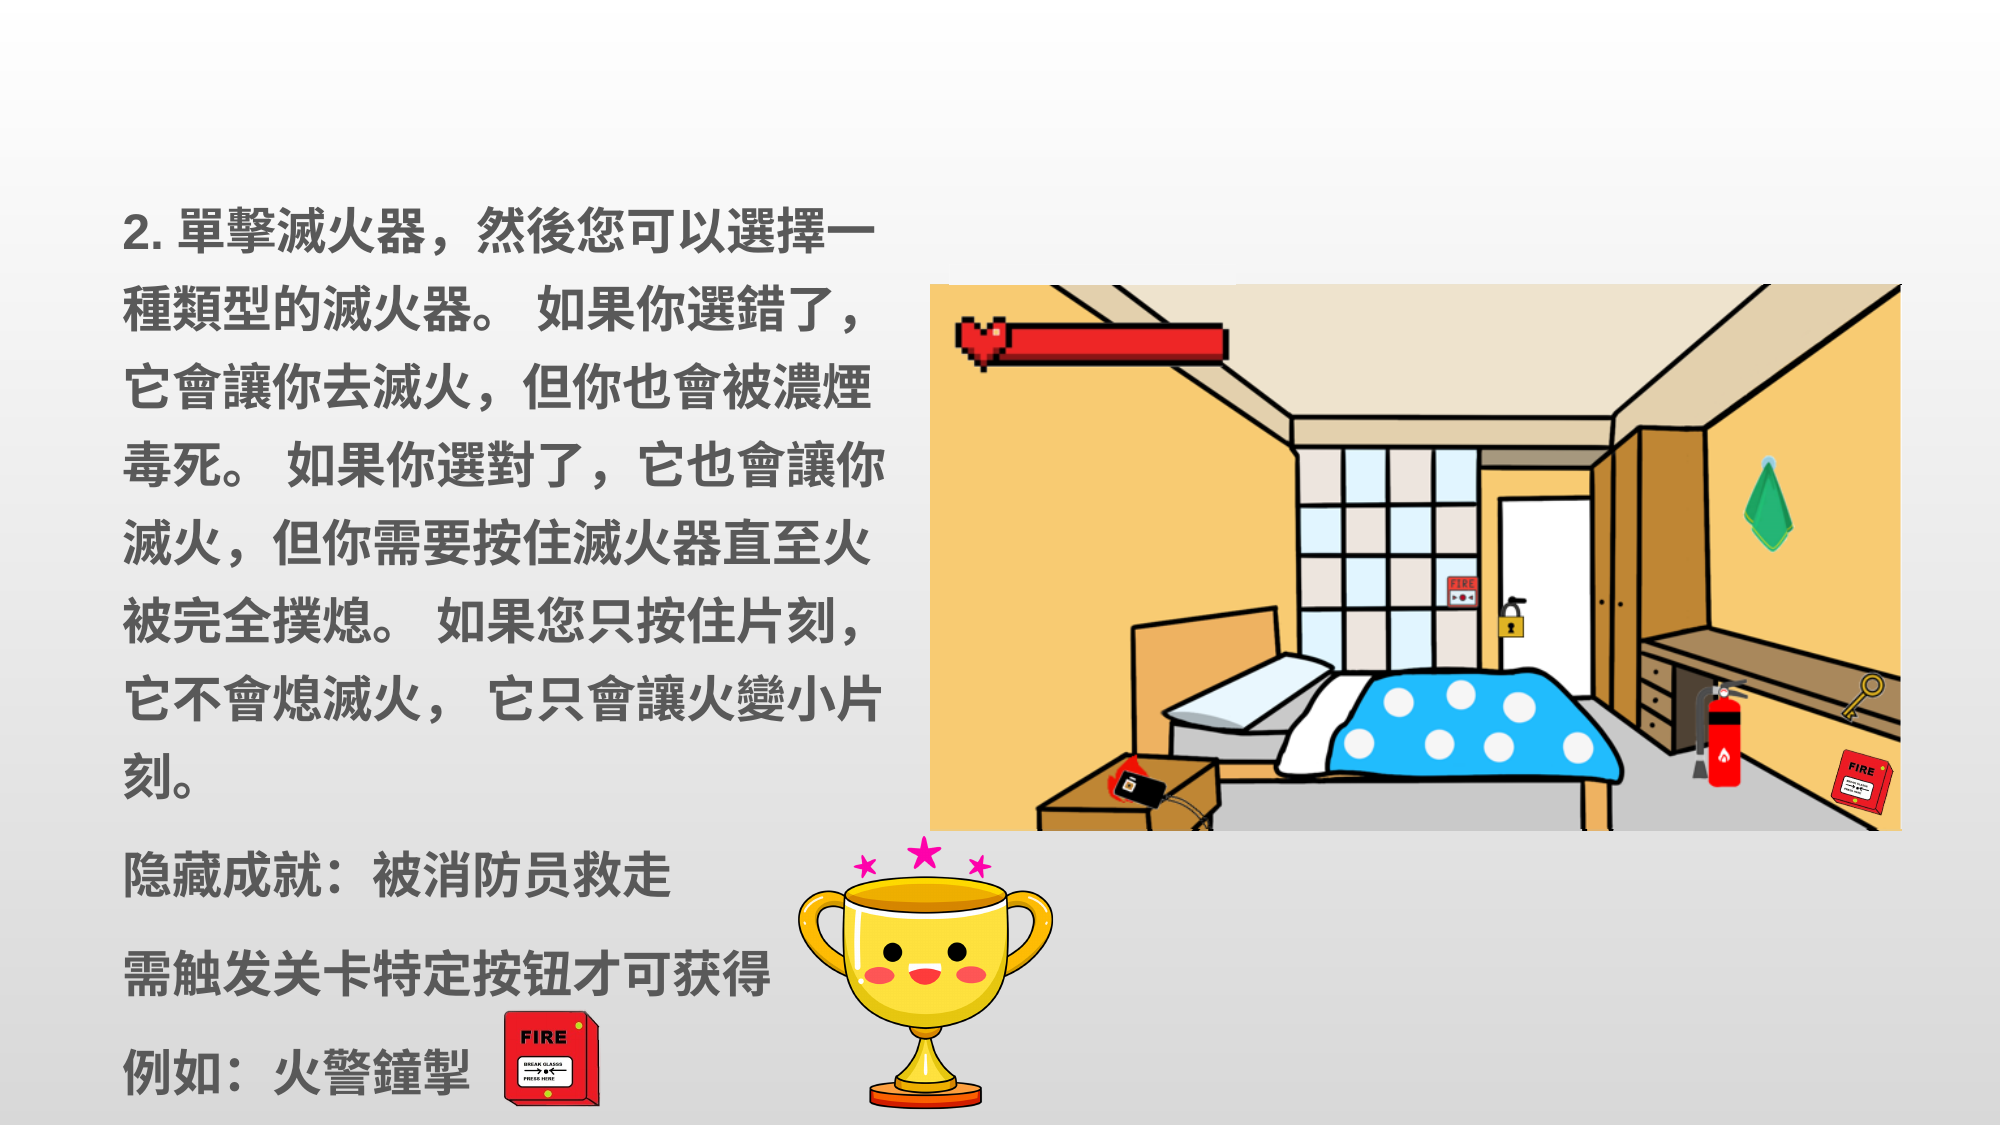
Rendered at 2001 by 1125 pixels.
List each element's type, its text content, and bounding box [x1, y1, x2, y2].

picture [760, 264, 1920, 1125]
picture [458, 981, 635, 1125]
text_box 2.單擊滅火器，然後您可以選擇一種類型的滅火器。 如果你選錯了，它會讓你去滅火，但你也會被濃煙毒死。 如果你選對了，它也會讓你滅火，但你需要按住滅火器直至火被完全撲熄。 如果您只按住片刻，它不會熄滅火， 它只會讓火變小片刻。 隐藏成就：被消防员救走 需触发关卡特定按钮才可获得 例如：火警鐘掣 [107, 173, 912, 952]
